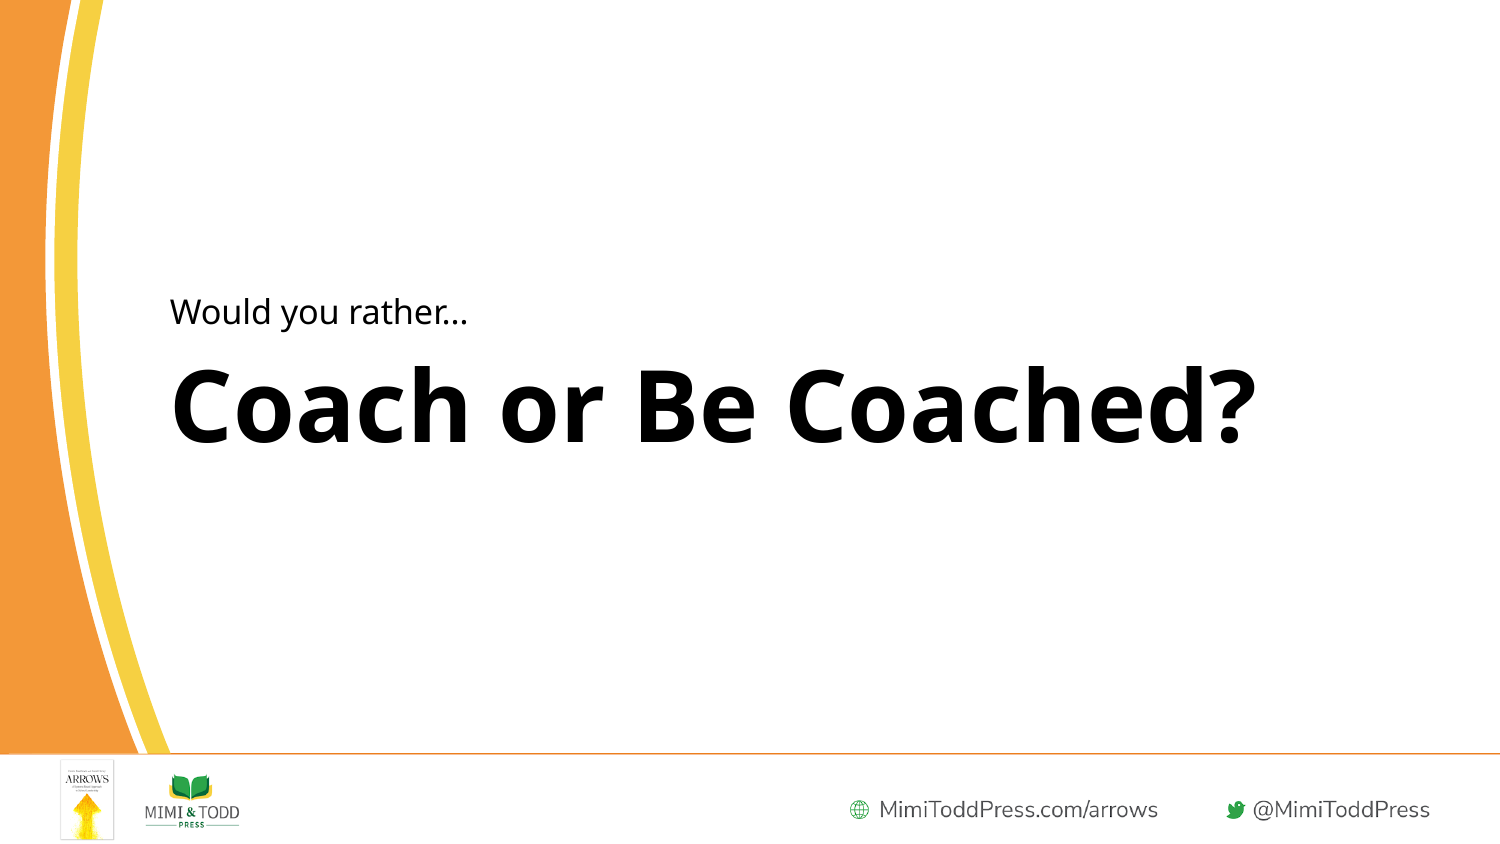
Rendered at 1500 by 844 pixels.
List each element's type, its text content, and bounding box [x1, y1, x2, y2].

subtitle Would you rather… [154, 276, 1413, 348]
title Coach or Be Coached? [154, 348, 1413, 478]
picture [0, 753, 1500, 844]
